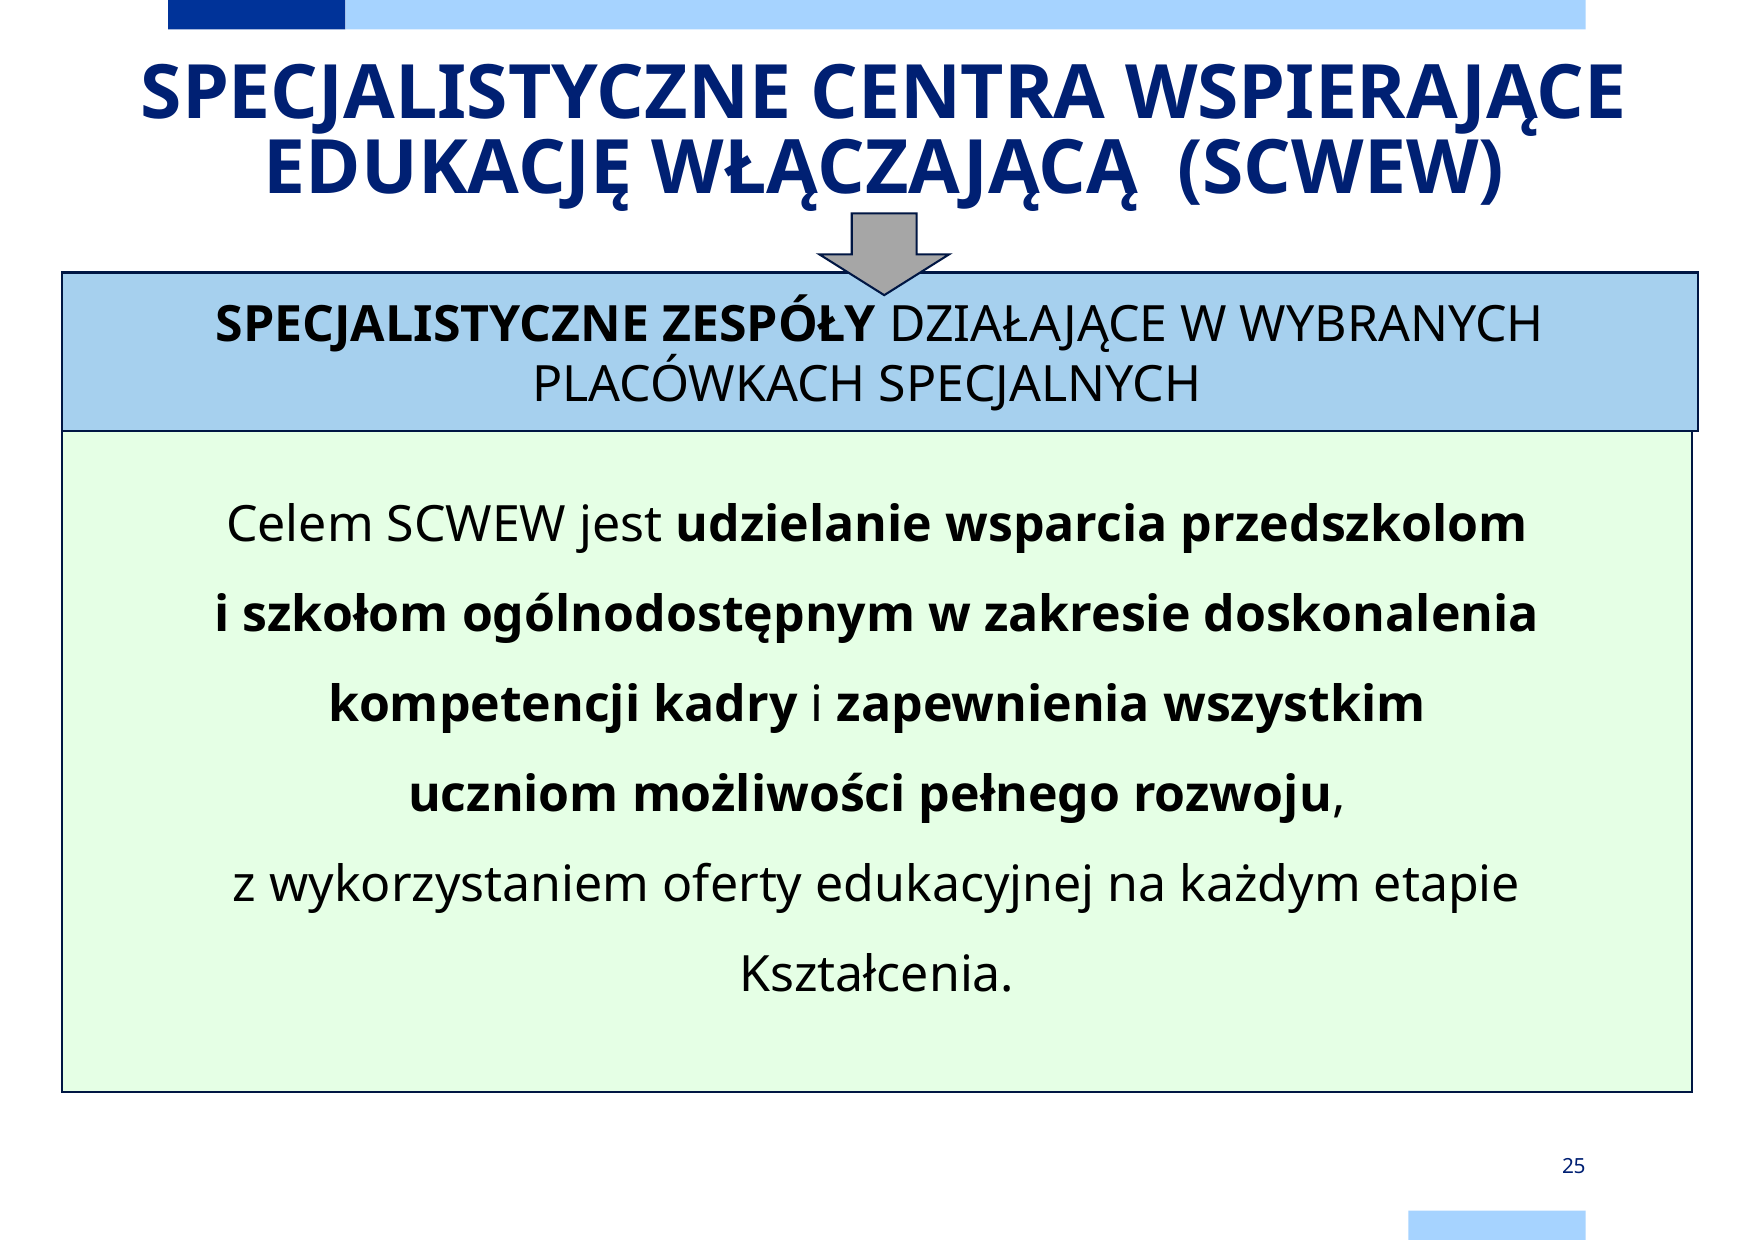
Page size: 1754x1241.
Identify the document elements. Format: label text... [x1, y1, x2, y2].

title SPECJALISTYCZNE CENTRA WSPIERAJĄCE EDUKACJĘ WŁĄCZAJĄCĄ (SCWEW) [14, 59, 1754, 184]
text_box Celem SCWEW jest udzielanie wsparcia przedszkolom i szkołom ogólnodostępnym w zakresie doskonalenia kompetencji kadry i zapewnienia wszystkim uczniom możliwości pełnego rozwoju, z wykorzystaniem oferty edukacyjnej na każdym etapie Kształcenia. [61, 430, 1693, 1093]
text_box [815, 212, 953, 297]
slide_number 25 [1408, 1151, 1586, 1182]
text_box SPECJALISTYCZNE ZESPÓŁY DZIAŁAJĄCE W WYBRANYCH PLACÓWKACH SPECJALNYCH [61, 271, 1699, 432]
